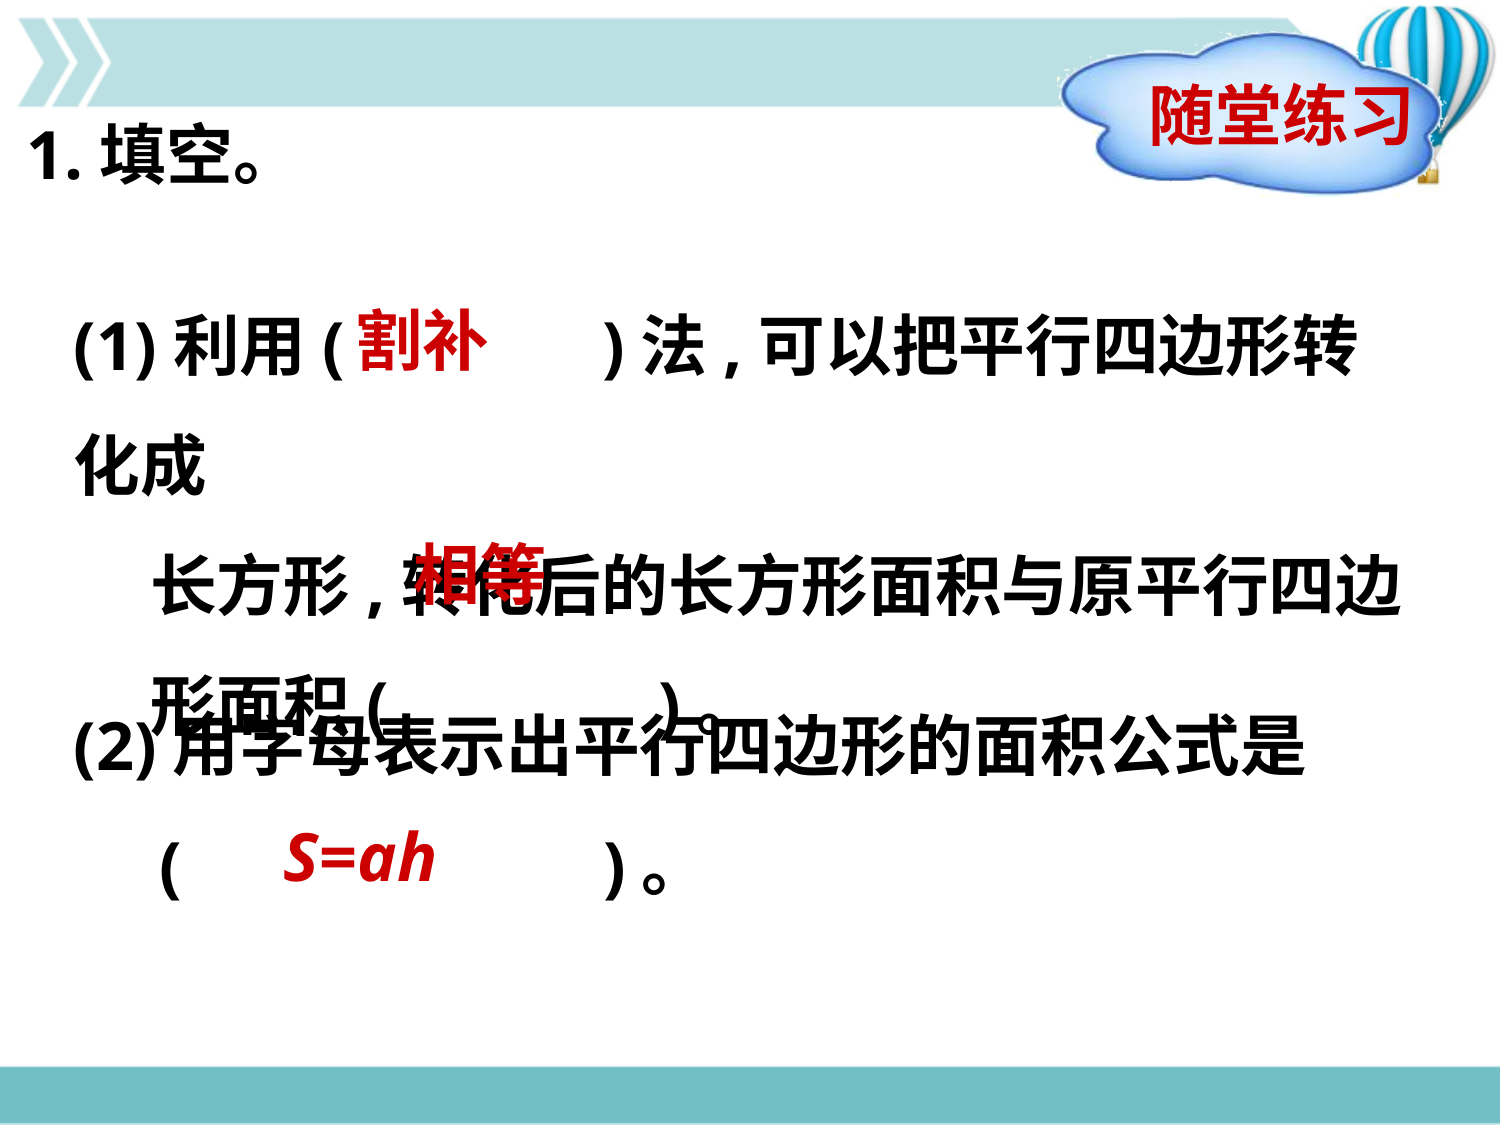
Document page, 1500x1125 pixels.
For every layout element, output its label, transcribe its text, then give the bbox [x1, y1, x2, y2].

text_box 相等 [399, 525, 563, 620]
text_box (1)利用( )法,可以把平行四边形转化成 长方形,转化后的长方形面积与原平行四边 形面积( )。 [58, 256, 1430, 752]
text_box (2)用字母表示出平行四边形的面积公式是 ( )。 [58, 656, 1395, 911]
text_box 1.填空。 [11, 105, 317, 201]
picture [0, 0, 1500, 1125]
text_box S=ah [268, 807, 453, 902]
text_box 割补 [340, 290, 504, 386]
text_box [1056, 30, 1453, 197]
